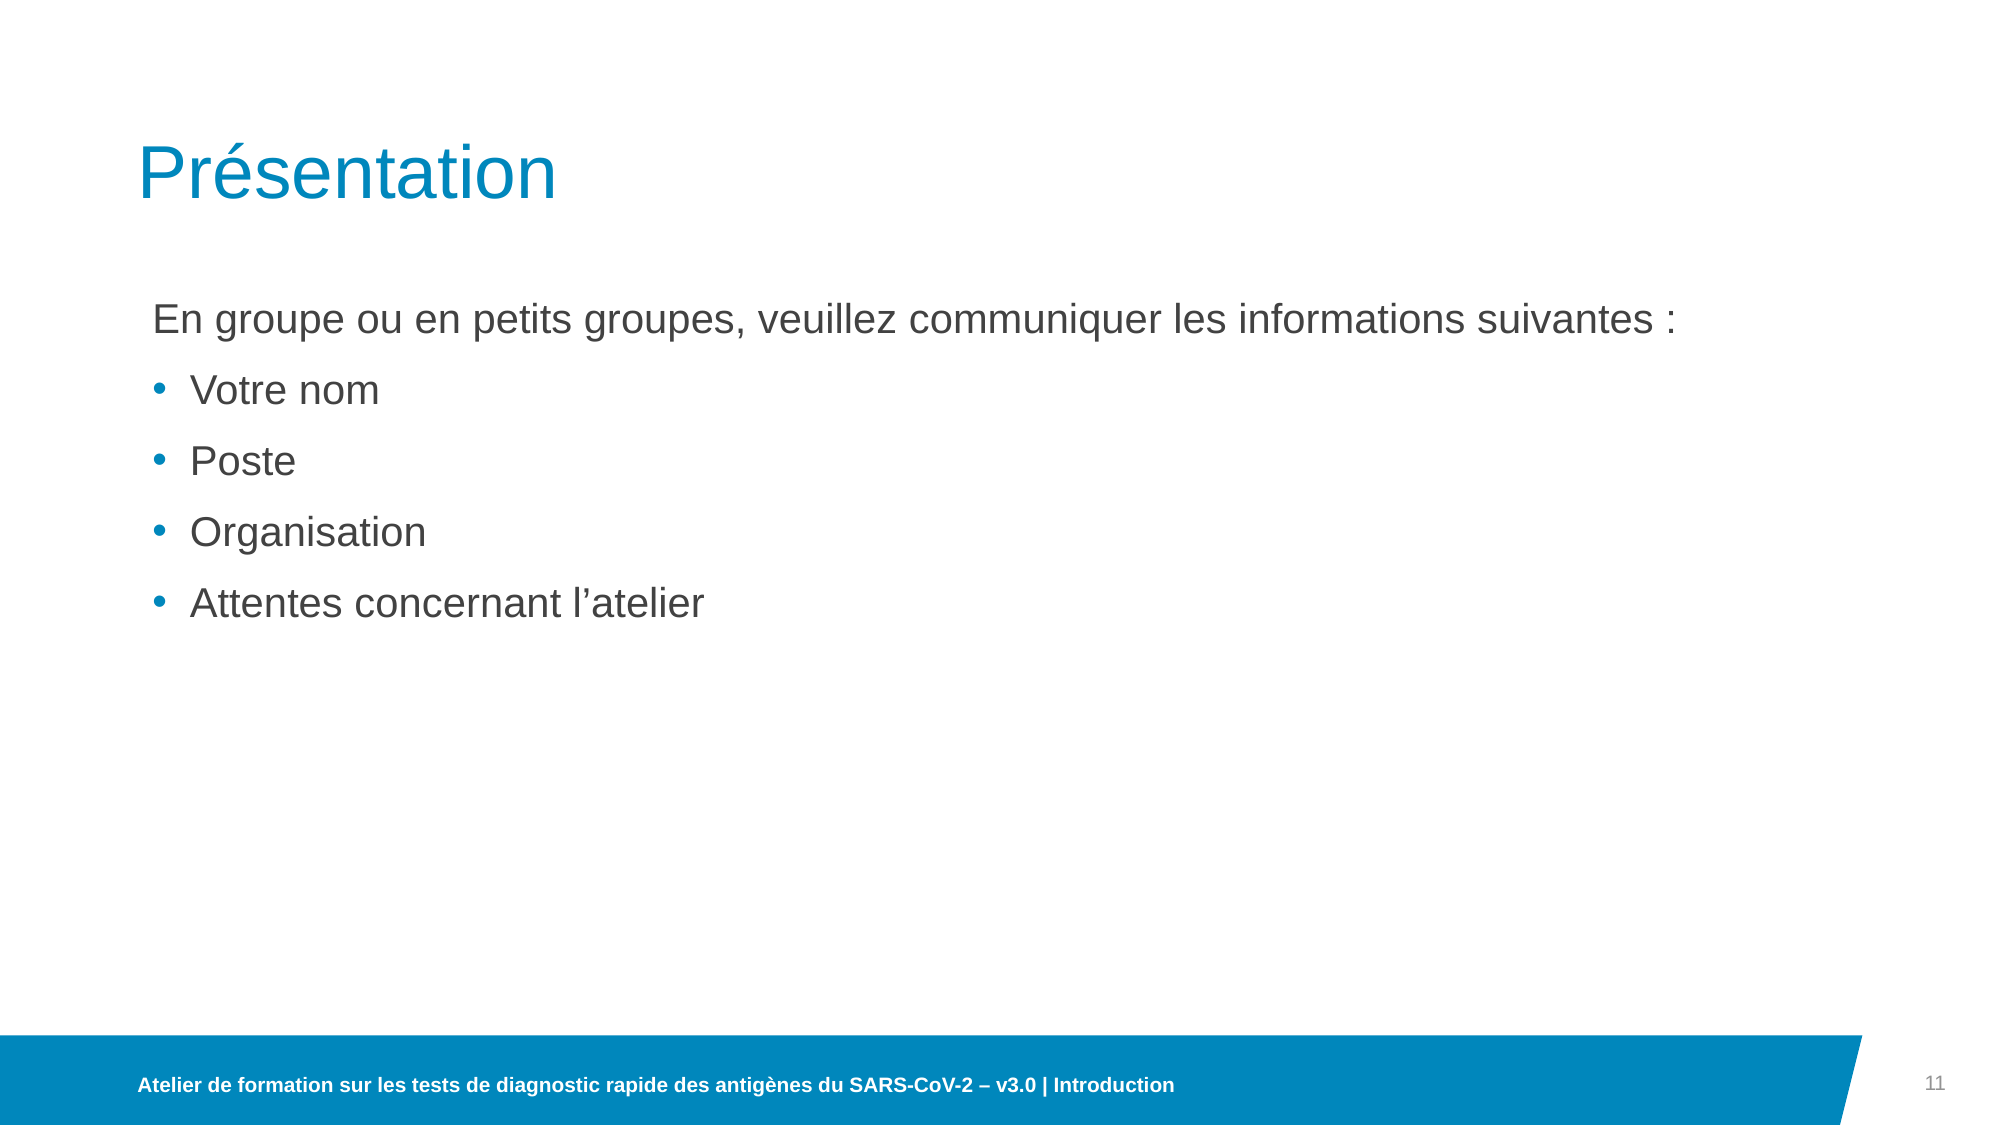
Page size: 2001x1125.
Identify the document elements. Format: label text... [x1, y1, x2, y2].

slide_number 11 [1862, 1035, 1947, 1125]
title Présentation [137, 59, 1863, 215]
list En groupe ou en petits groupes, veuillez communiquer les informations suivantes : Votre nom Poste Organisation Attentes concernant l’atelier [137, 284, 1863, 1014]
footer Atelier de formation sur les tests de diagnostic rapide des antigènes du SARS-CoV-2 – v3.0 | Introduction [137, 1042, 1338, 1125]
